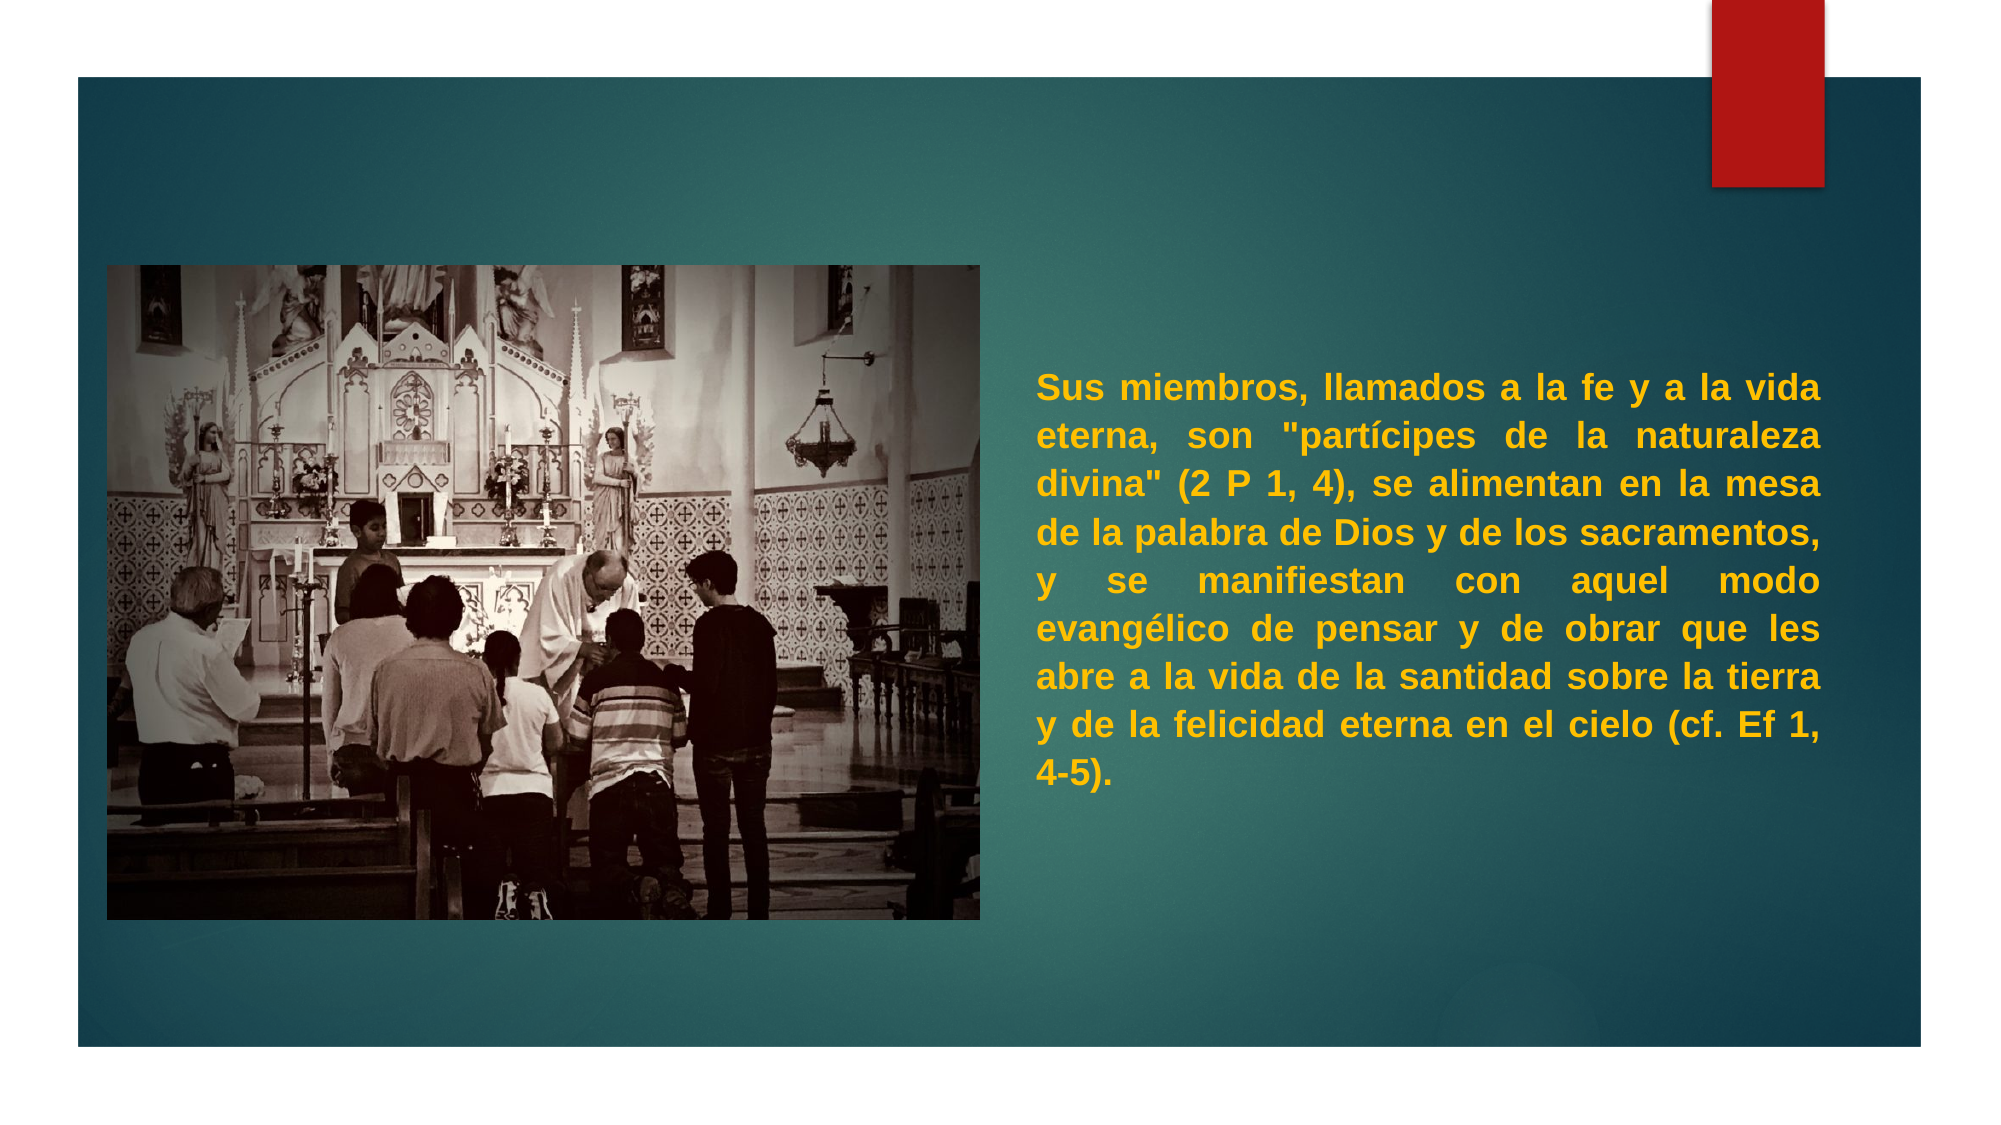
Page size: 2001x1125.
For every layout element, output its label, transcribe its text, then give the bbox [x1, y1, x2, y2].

picture [107, 265, 980, 920]
text_box Sus miembros, llamados a la fe y a la vida eterna, son "partícipes de la naturaleza divina" (2 P 1, 4), se alimentan en la mesa de la palabra de Dios y de los sacramentos, y se manifiestan con aquel modo evangélico de pensar y de obrar que les abre a la vida de la santidad sobre la tierra y de la felicidad eterna en el cielo (cf. Ef 1, 4-5). [1021, 352, 1836, 801]
